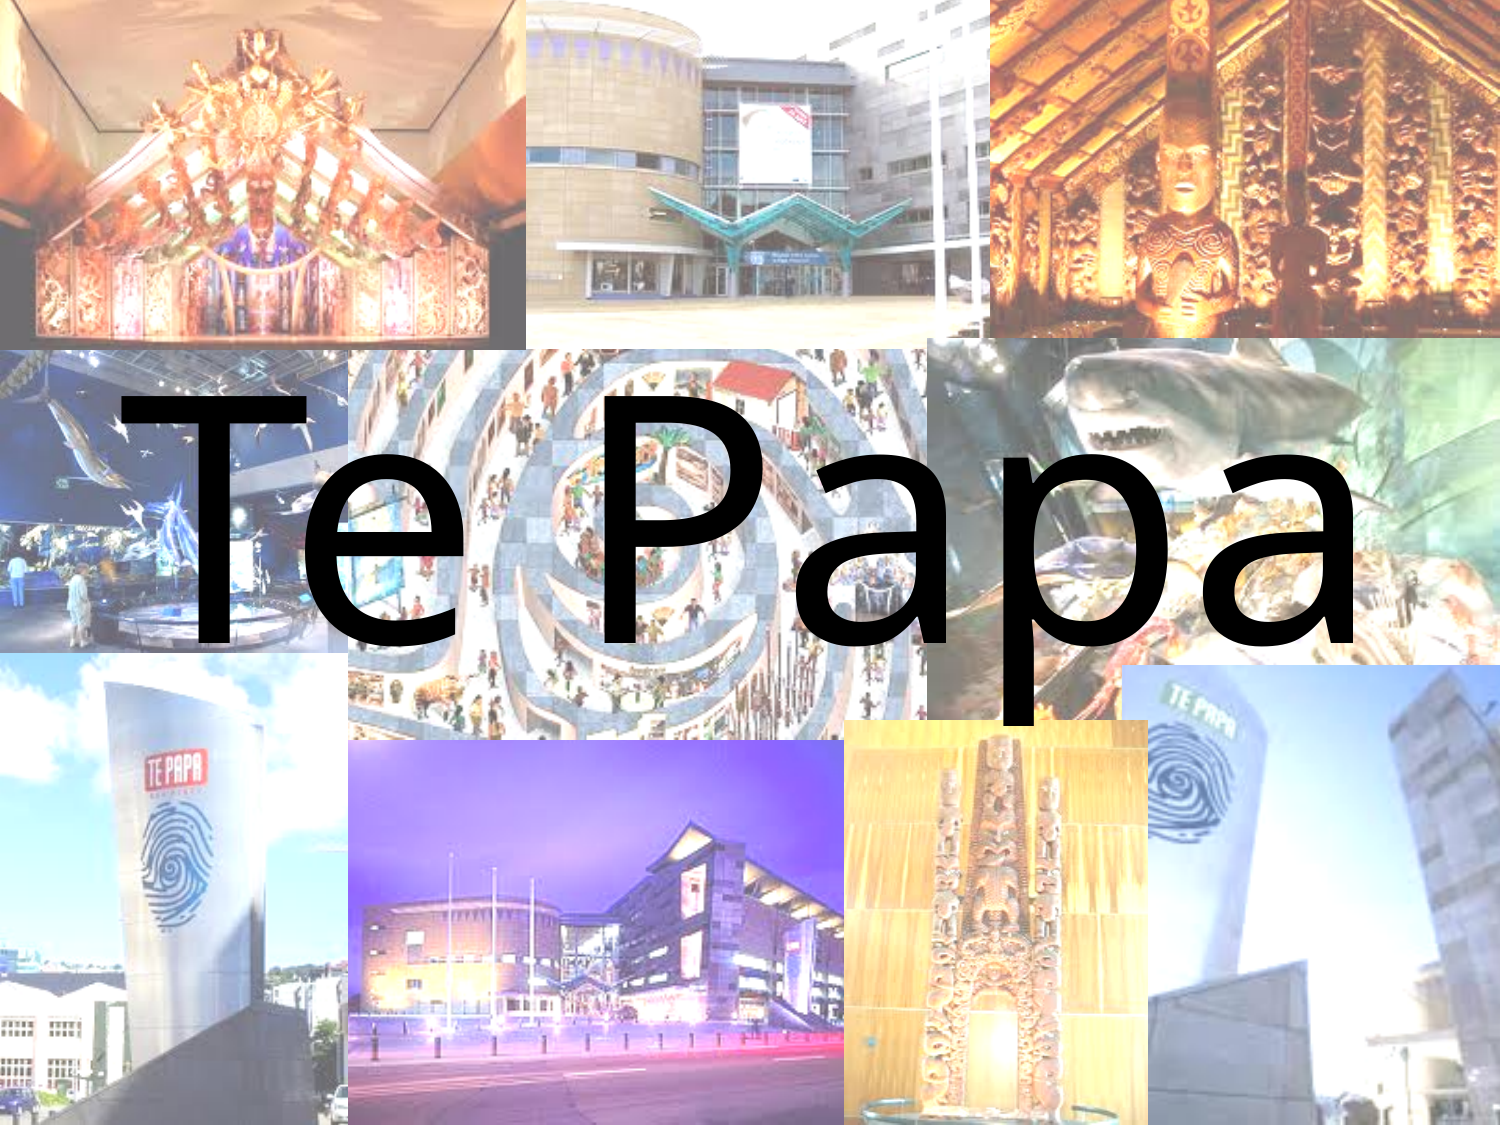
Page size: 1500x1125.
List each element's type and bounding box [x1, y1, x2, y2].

text_box [0, 0, 1500, 1125]
